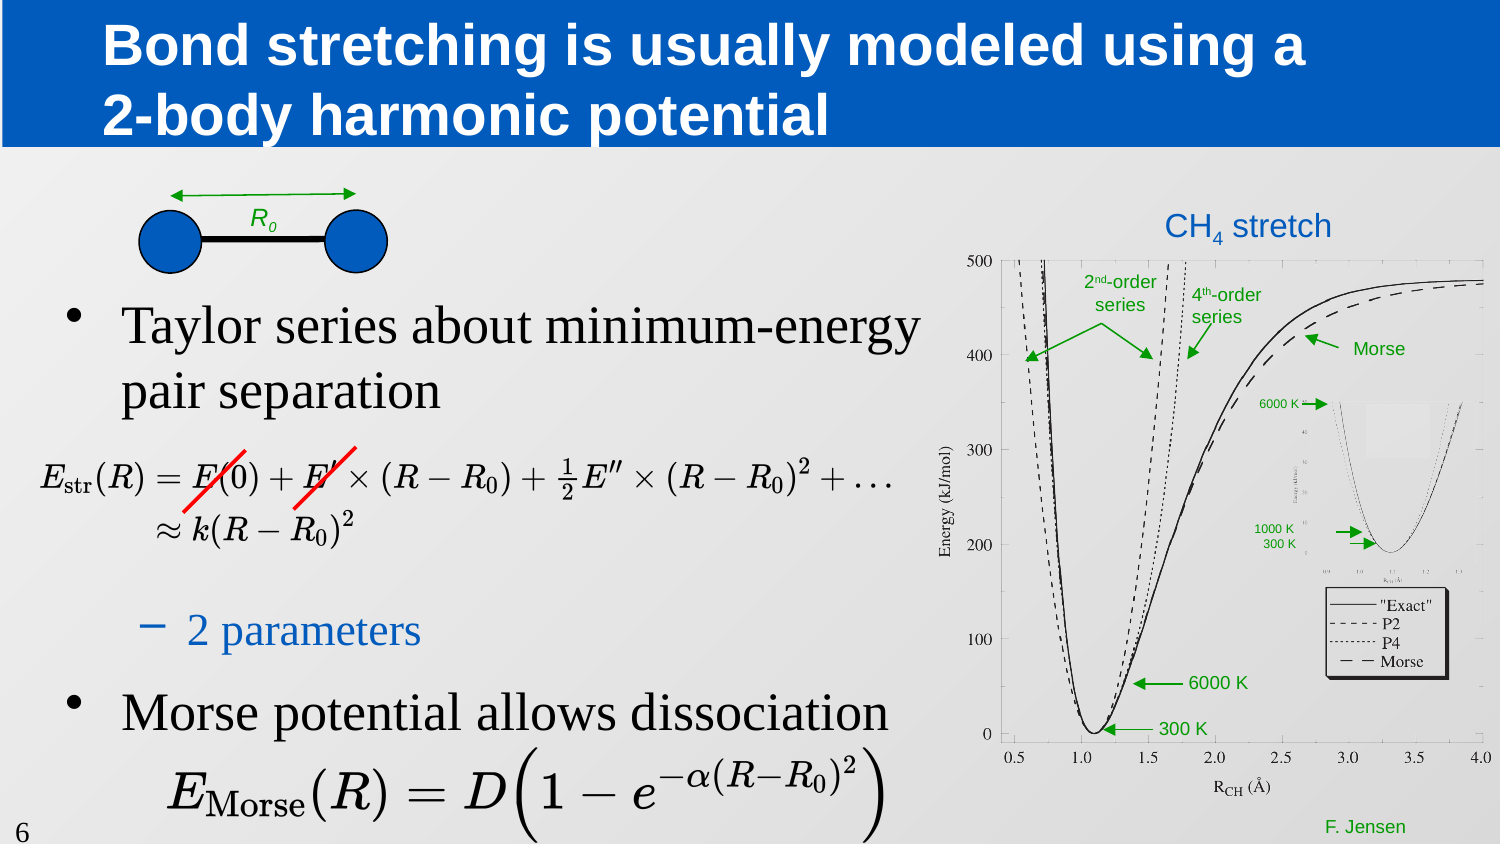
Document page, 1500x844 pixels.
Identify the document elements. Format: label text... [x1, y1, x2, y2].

list Taylor series about minimum-energy pair separation 2 parameters Morse potential allows dissociation [49, 281, 909, 760]
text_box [182, 449, 246, 513]
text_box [1024, 323, 1102, 362]
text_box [1186, 323, 1212, 360]
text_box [1304, 335, 1339, 349]
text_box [1102, 323, 1154, 360]
picture [39, 457, 893, 549]
text_box F. Jensen [1310, 815, 1442, 844]
title Bond stretching is usually modeled using a 2-body harmonic potential [87, 0, 1363, 147]
slide_number 6 [0, 806, 101, 844]
picture [914, 237, 1498, 807]
picture [165, 746, 893, 844]
text_box CH4 stretch [1142, 196, 1355, 236]
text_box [293, 446, 357, 510]
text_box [144, 178, 383, 305]
